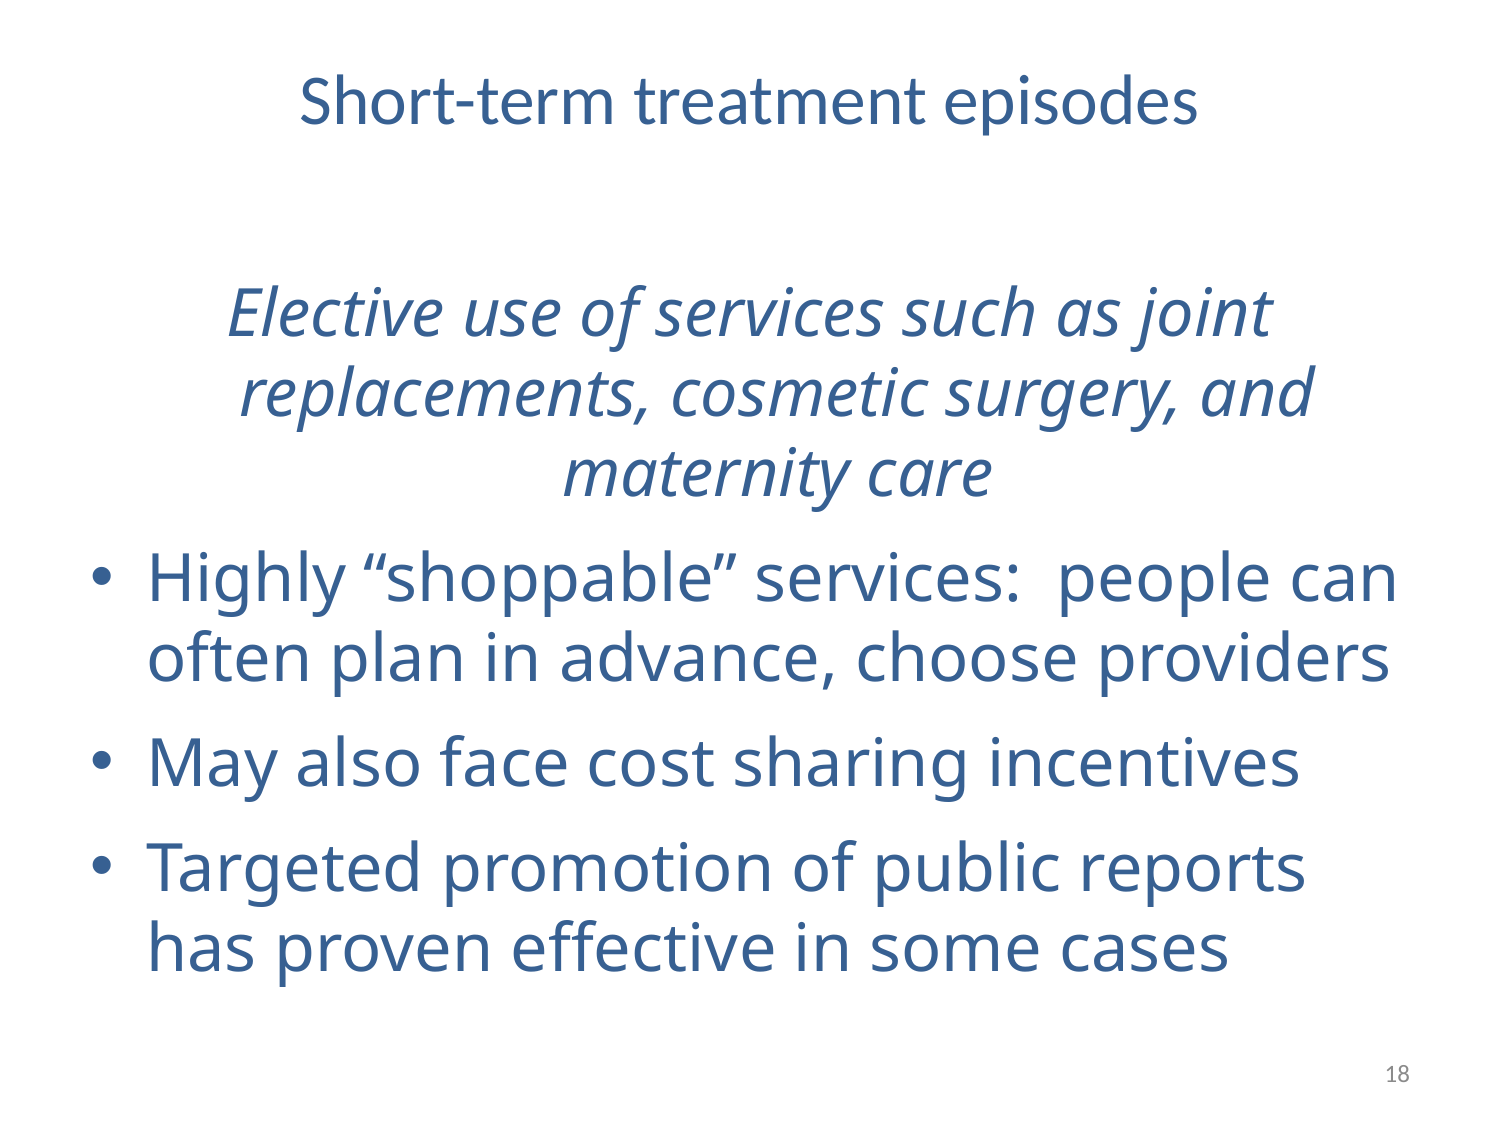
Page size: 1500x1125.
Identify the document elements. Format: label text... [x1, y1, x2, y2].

slide_number 18 [1074, 1042, 1425, 1103]
title Short-term treatment episodes [75, 45, 1425, 233]
list Elective use of services such as joint replacements, cosmetic surgery, and maternity care Highly “shoppable” services: people can often plan in advance, choose providers May also face cost sharing incentives Targeted promotion of public reports has proven effective in some cases [75, 262, 1425, 1005]
